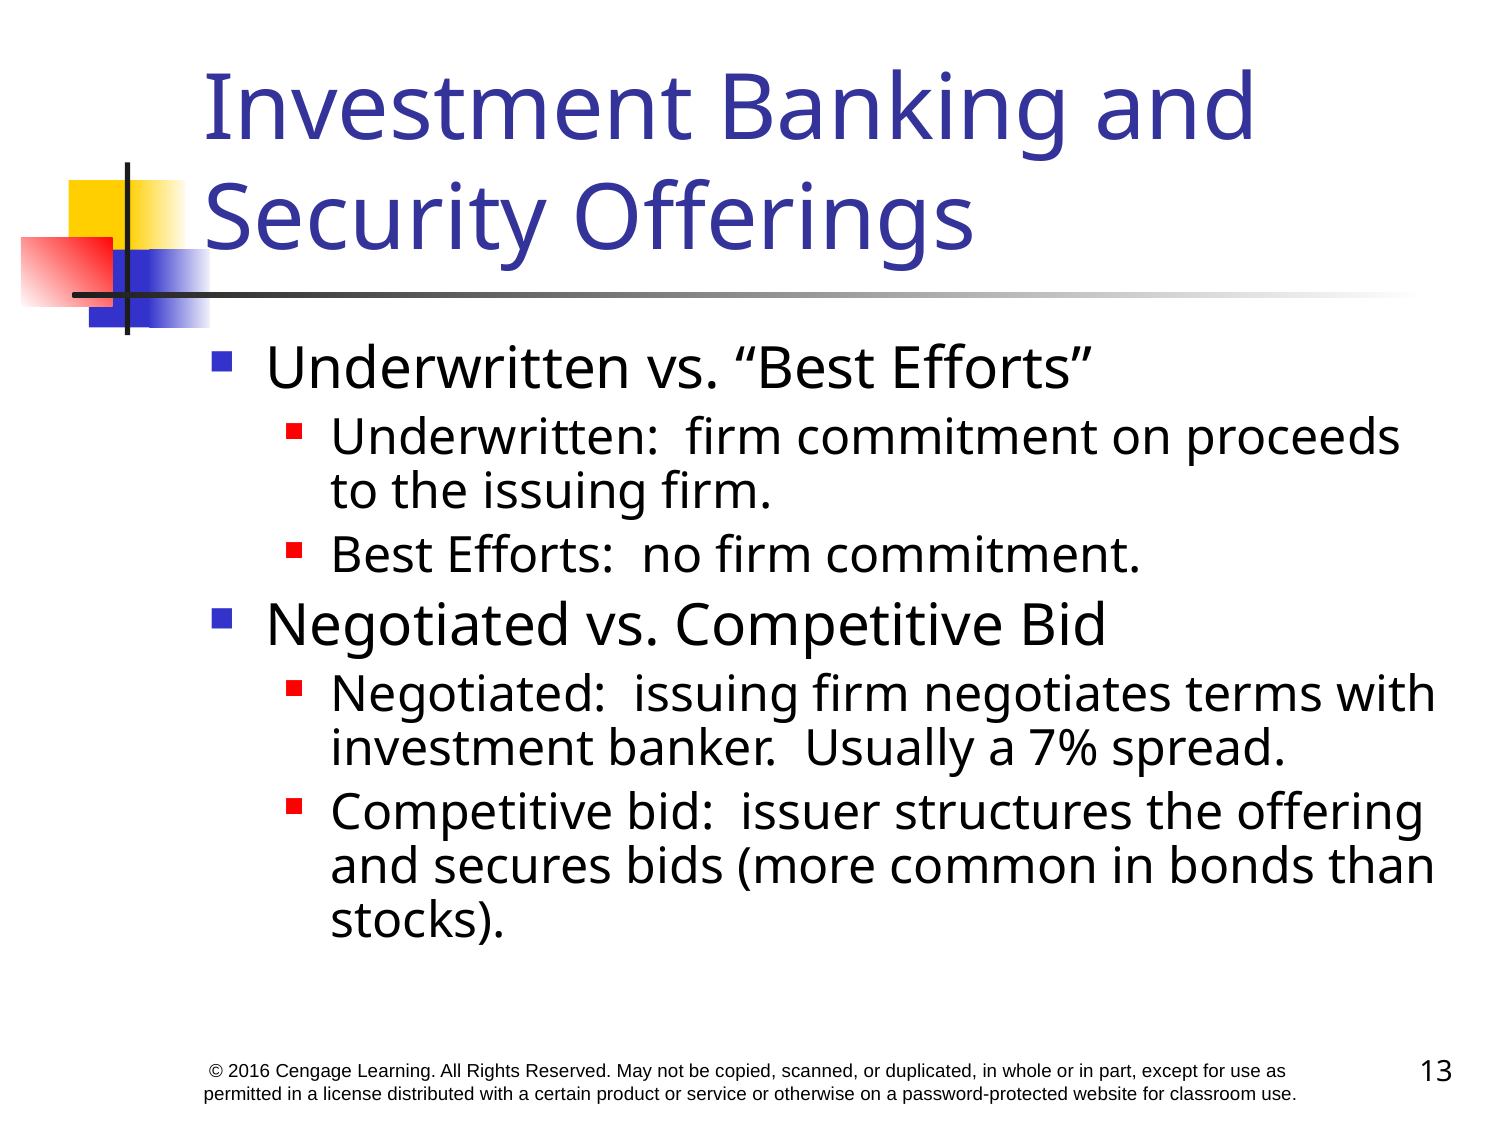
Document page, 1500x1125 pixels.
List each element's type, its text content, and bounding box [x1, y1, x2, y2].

slide_number 13 [1154, 1023, 1468, 1100]
title Investment Banking and Security Offerings [188, 34, 1468, 276]
list Underwritten vs. “Best Efforts” Underwritten: firm commitment on proceeds to the issuing firm. Best Efforts: no firm commitment. Negotiated vs. Competitive Bid Negotiated: issuing firm negotiates terms with investment banker. Usually a 7% spread. Competitive bid: issuer structures the offering and secures bids (more common in bonds than stocks). [193, 330, 1470, 1007]
